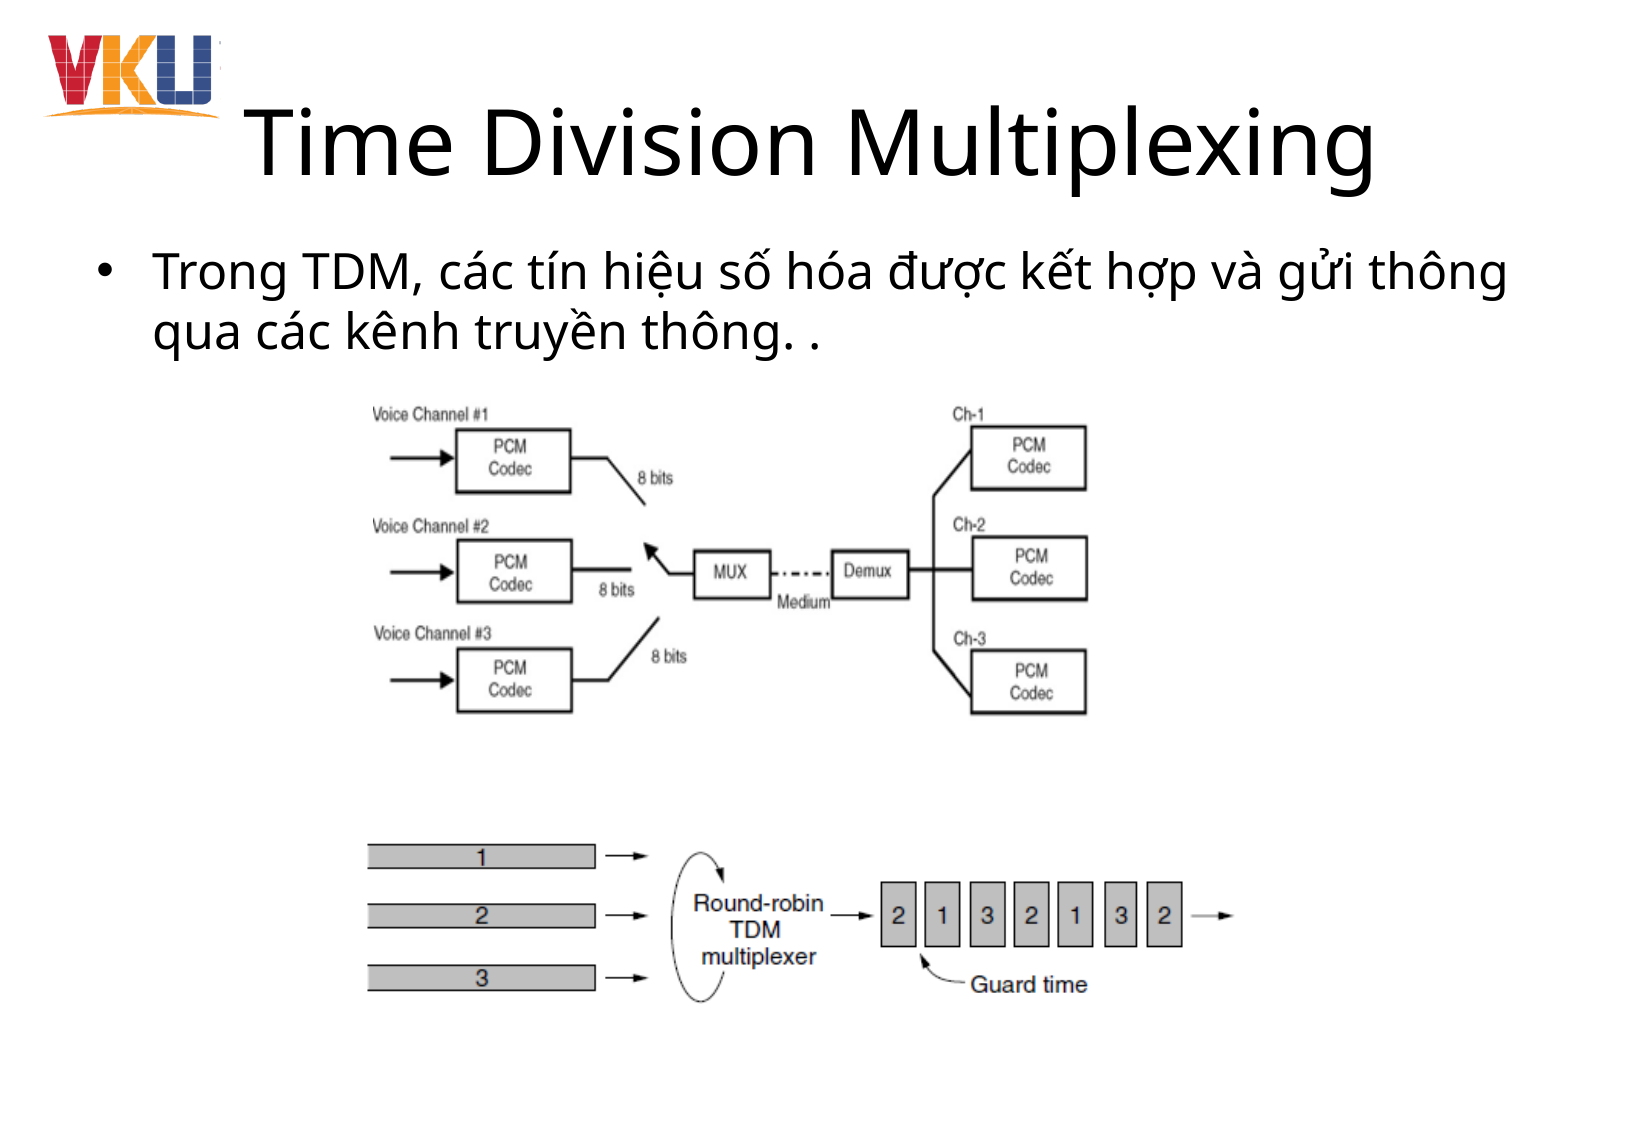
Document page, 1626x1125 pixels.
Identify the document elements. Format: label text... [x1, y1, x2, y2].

picture [373, 394, 1094, 758]
picture [32, 21, 228, 129]
list Trong TDM, các tín hiệu số hóa được kết hợp và gửi thông qua các kênh truyền thông. . [81, 232, 1544, 1038]
picture [313, 816, 1344, 1030]
title Time Division Multiplexing [81, 45, 1544, 232]
